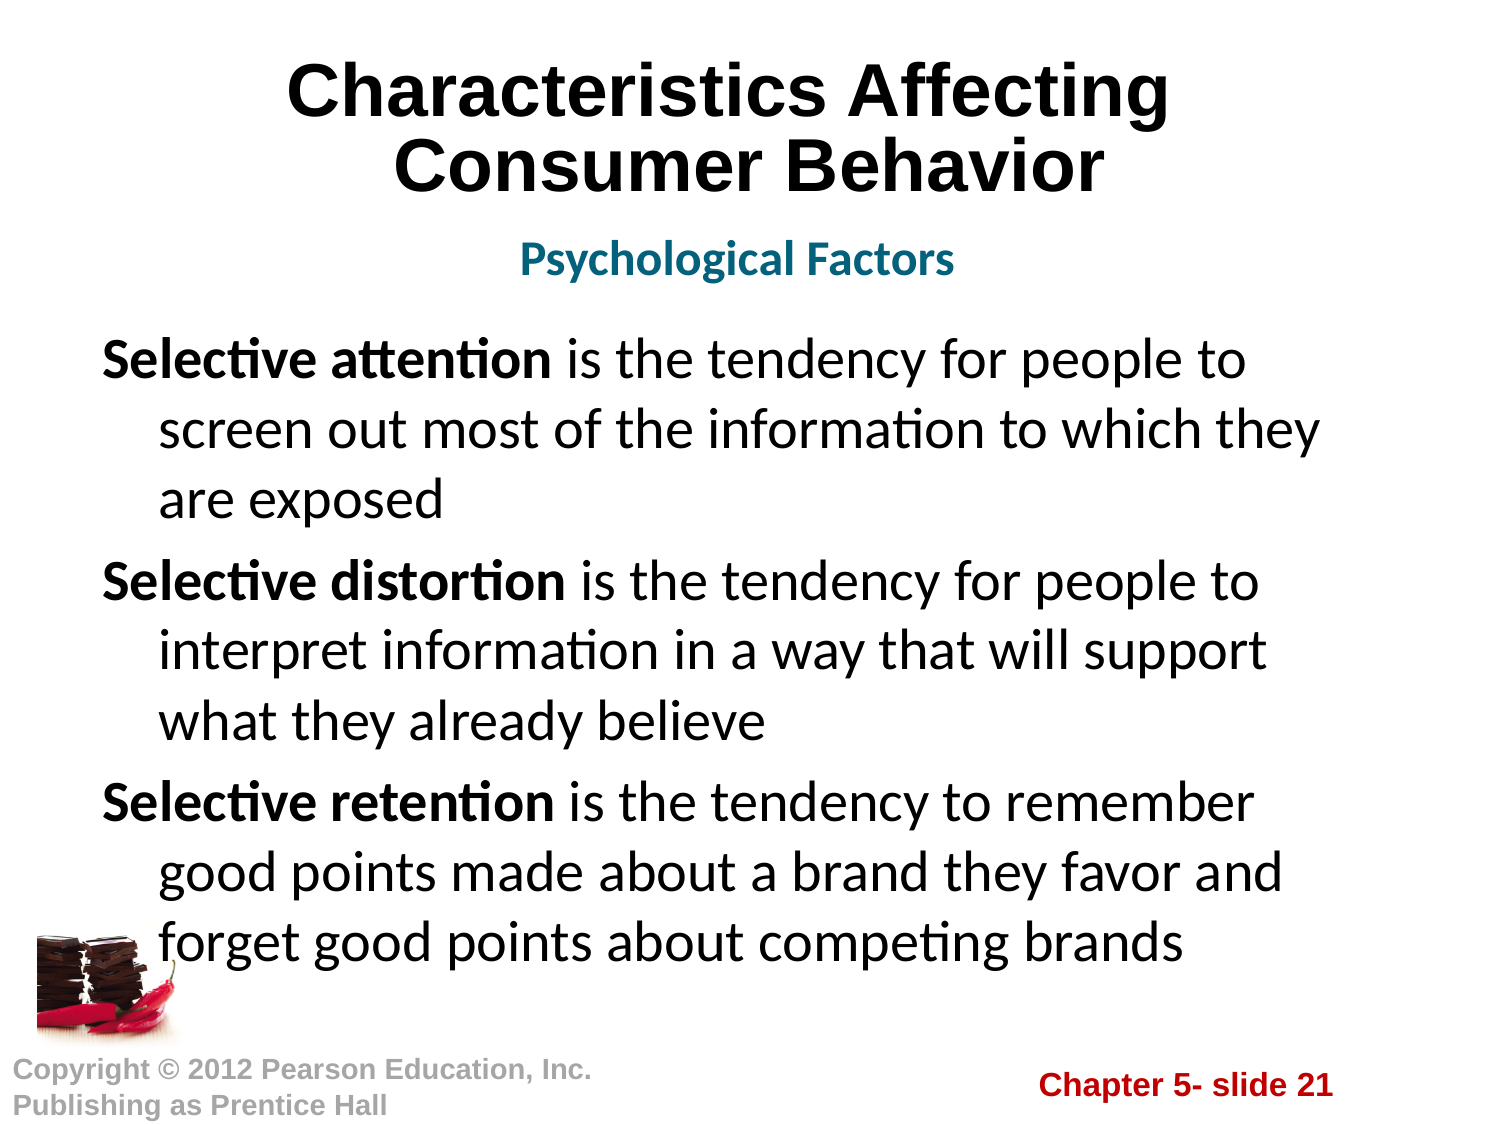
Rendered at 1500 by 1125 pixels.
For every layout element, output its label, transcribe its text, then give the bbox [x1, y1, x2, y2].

picture [37, 924, 87, 1050]
list Psychological Factors [149, 224, 1326, 288]
title Characteristics Affecting Consumer Behavior [112, 37, 1388, 226]
list Selective attention is the tendency for people to screen out most of the information to which they are exposed Selective distortion is the tendency for people to interpret information in a way that will support what they already believe Selective retention is the tendency to remember good points made about a brand they favor and forget good points about competing brands [87, 312, 1388, 1051]
